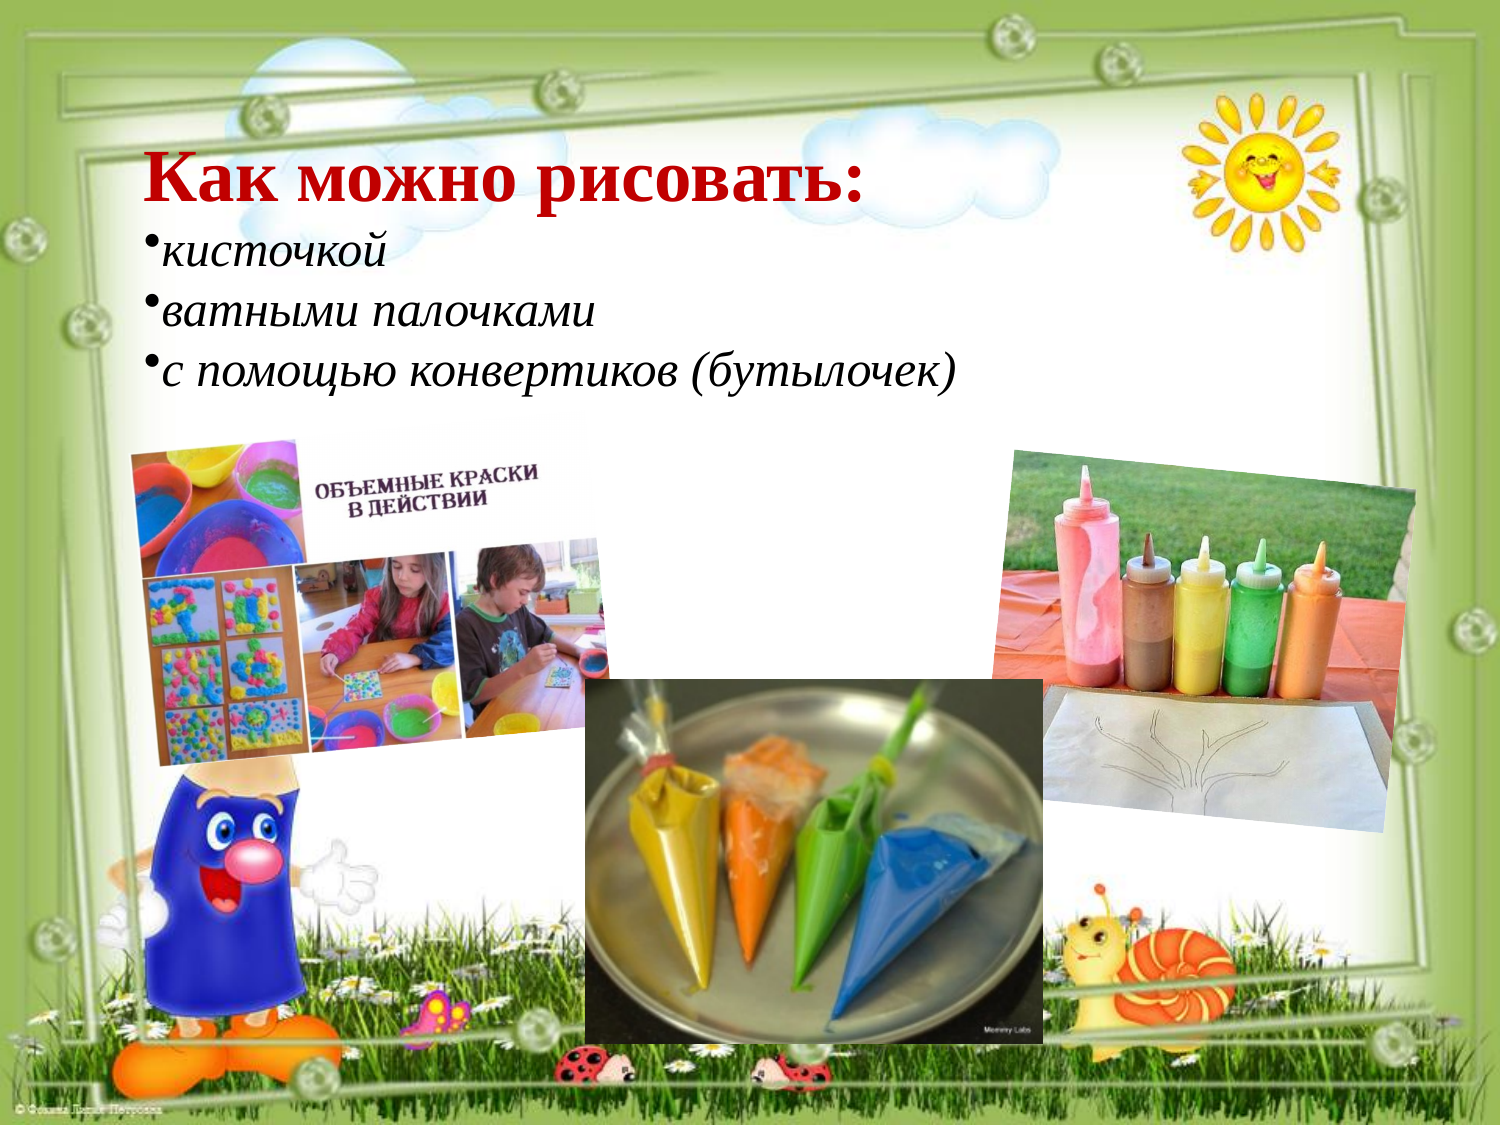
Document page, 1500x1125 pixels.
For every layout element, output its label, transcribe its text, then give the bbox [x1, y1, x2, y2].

picture [0, 0, 1500, 1125]
text_box Как можно рисовать: кисточкой ватными палочками с помощью конвертиков (бутылочек) [128, 118, 1184, 449]
